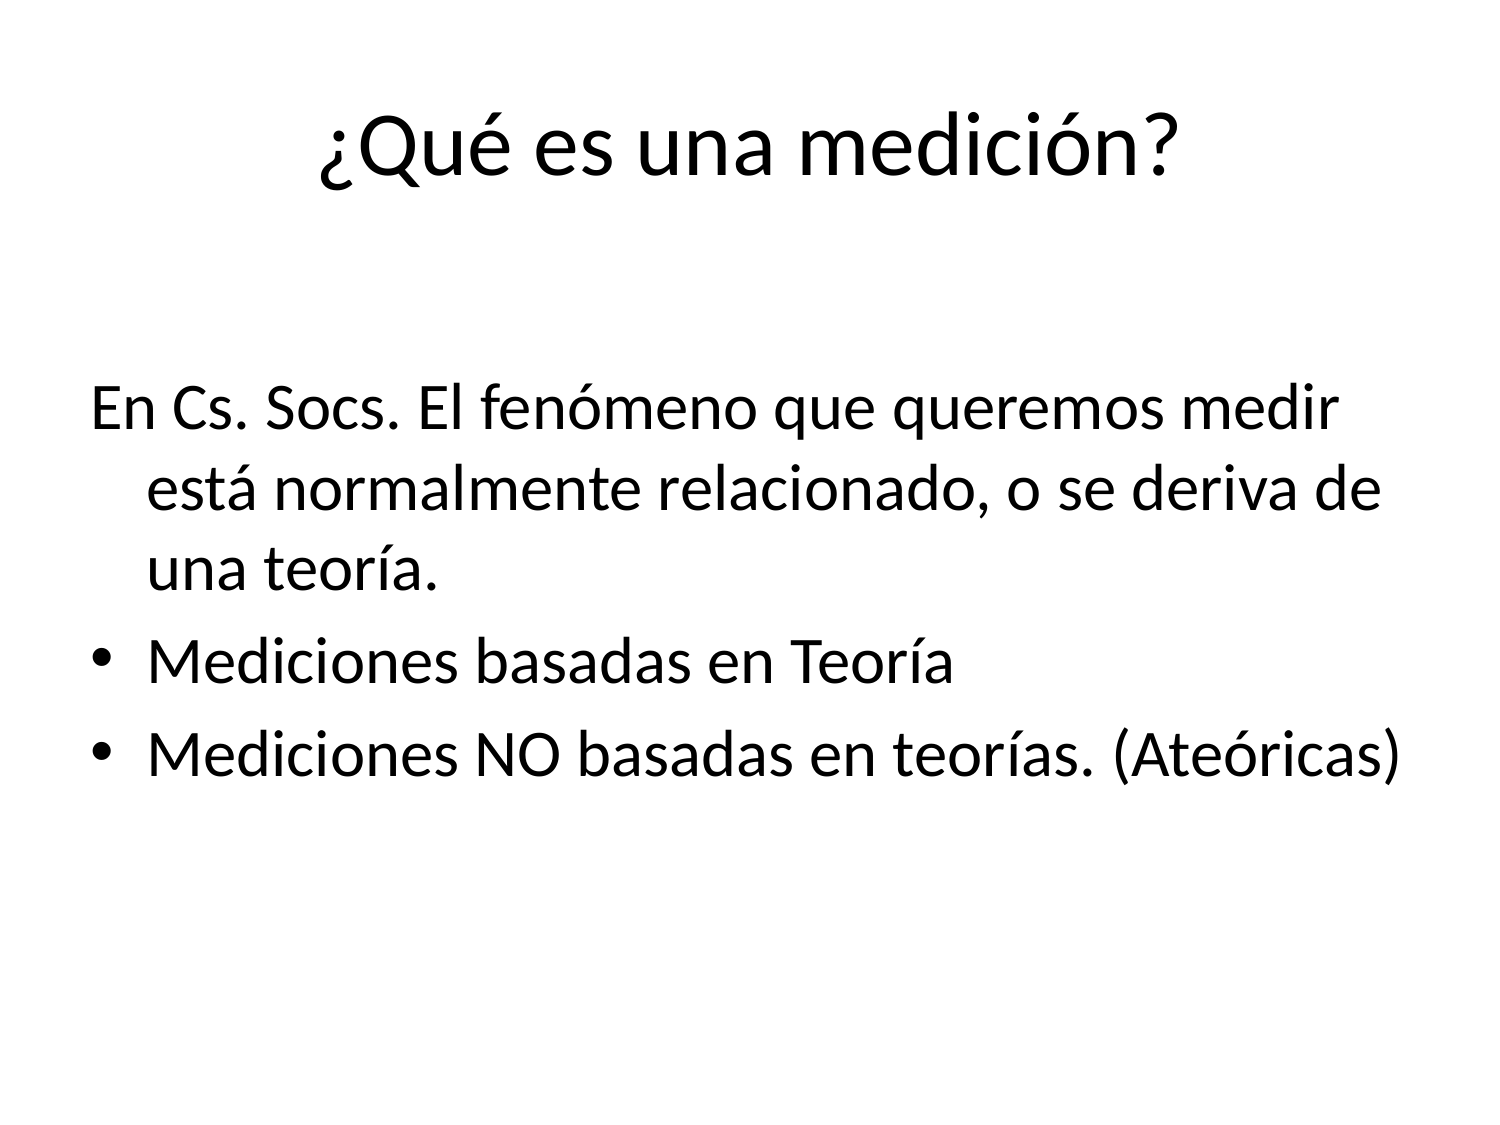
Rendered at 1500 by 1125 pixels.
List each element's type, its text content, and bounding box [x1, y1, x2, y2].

list En Cs. Socs. El fenómeno que queremos medir está normalmente relacionado, o se deriva de una teoría. Mediciones basadas en Teoría Mediciones NO basadas en teorías. (Ateóricas) [75, 262, 1425, 1005]
title ¿Qué es una medición? [75, 45, 1425, 233]
